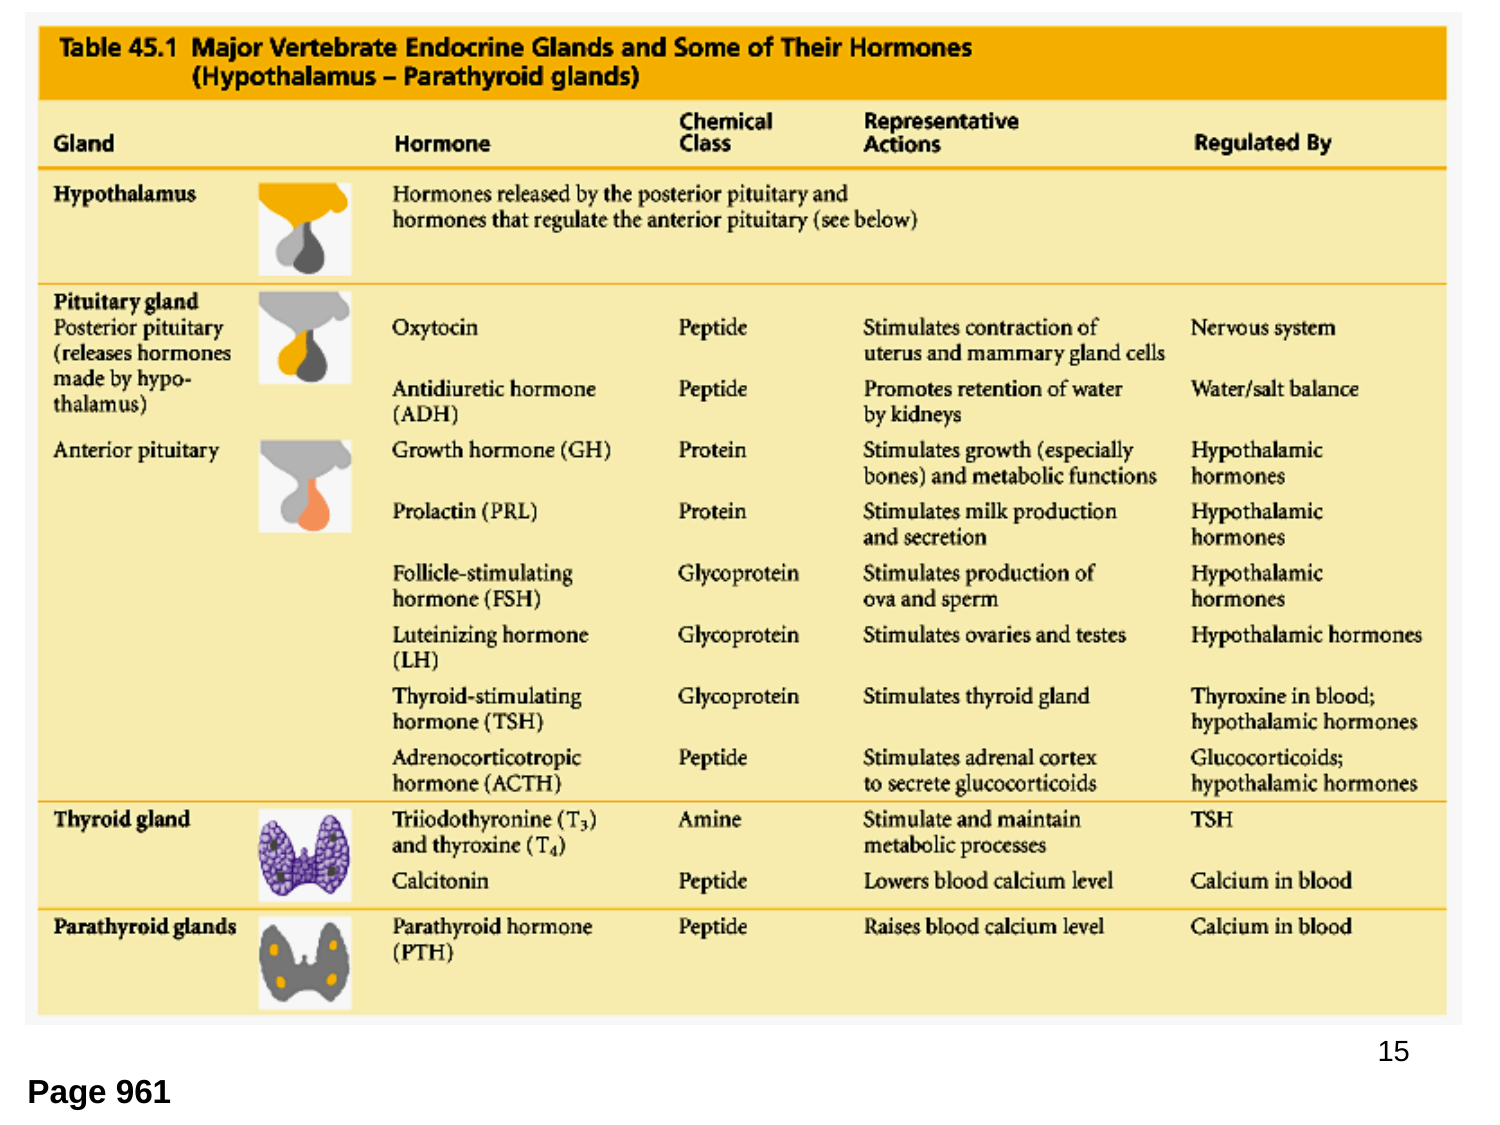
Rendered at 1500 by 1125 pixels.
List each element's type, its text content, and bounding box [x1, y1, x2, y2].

text_box Page 961 [12, 1062, 238, 1118]
slide_number 15 [1074, 1035, 1426, 1103]
picture [24, 12, 1463, 1026]
